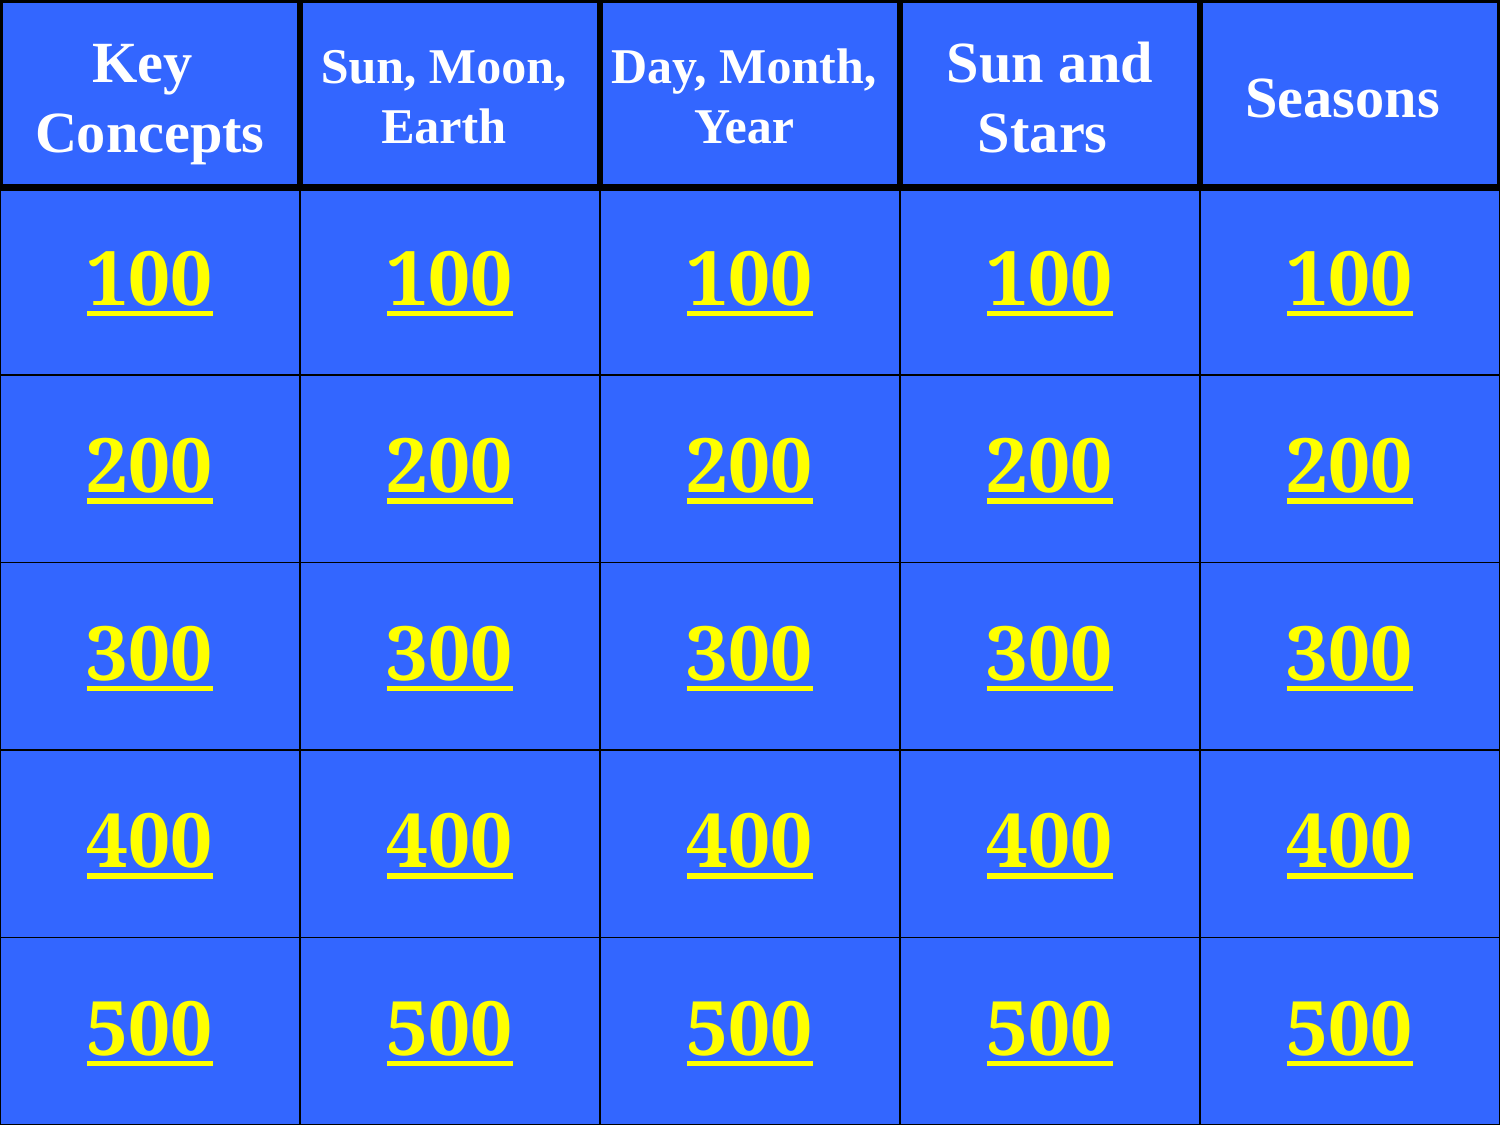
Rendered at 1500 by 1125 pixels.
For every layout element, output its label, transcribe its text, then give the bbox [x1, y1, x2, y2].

text_box Key Concepts [0, 0, 299, 188]
text_box 500 [599, 937, 899, 1125]
text_box 100 [0, 188, 300, 376]
text_box 300 [899, 562, 1199, 750]
text_box Sun, Moon, Earth [299, 0, 599, 188]
text_box 100 [1199, 188, 1500, 375]
text_box 200 [299, 375, 599, 562]
text_box 300 [599, 562, 899, 750]
text_box Day, Month, Year [599, 0, 899, 188]
text_box 500 [1199, 937, 1500, 1125]
text_box 200 [1199, 375, 1500, 562]
text_box 500 [299, 937, 599, 1125]
text_box 300 [1199, 562, 1500, 750]
text_box 200 [0, 376, 299, 562]
text_box 400 [0, 750, 299, 937]
text_box 400 [1199, 750, 1500, 937]
text_box 300 [299, 562, 599, 750]
text_box Seasons [1199, 0, 1500, 188]
text_box 200 [599, 375, 899, 562]
text_box 400 [599, 750, 899, 937]
text_box Sun and Stars [899, 0, 1199, 188]
text_box 100 [599, 188, 899, 375]
text_box 300 [0, 562, 299, 750]
text_box 400 [899, 750, 1199, 937]
text_box 100 [899, 188, 1199, 375]
text_box 100 [300, 188, 599, 375]
text_box 500 [0, 937, 299, 1125]
text_box 200 [899, 375, 1199, 562]
text_box 500 [899, 937, 1199, 1125]
text_box 400 [299, 750, 599, 937]
